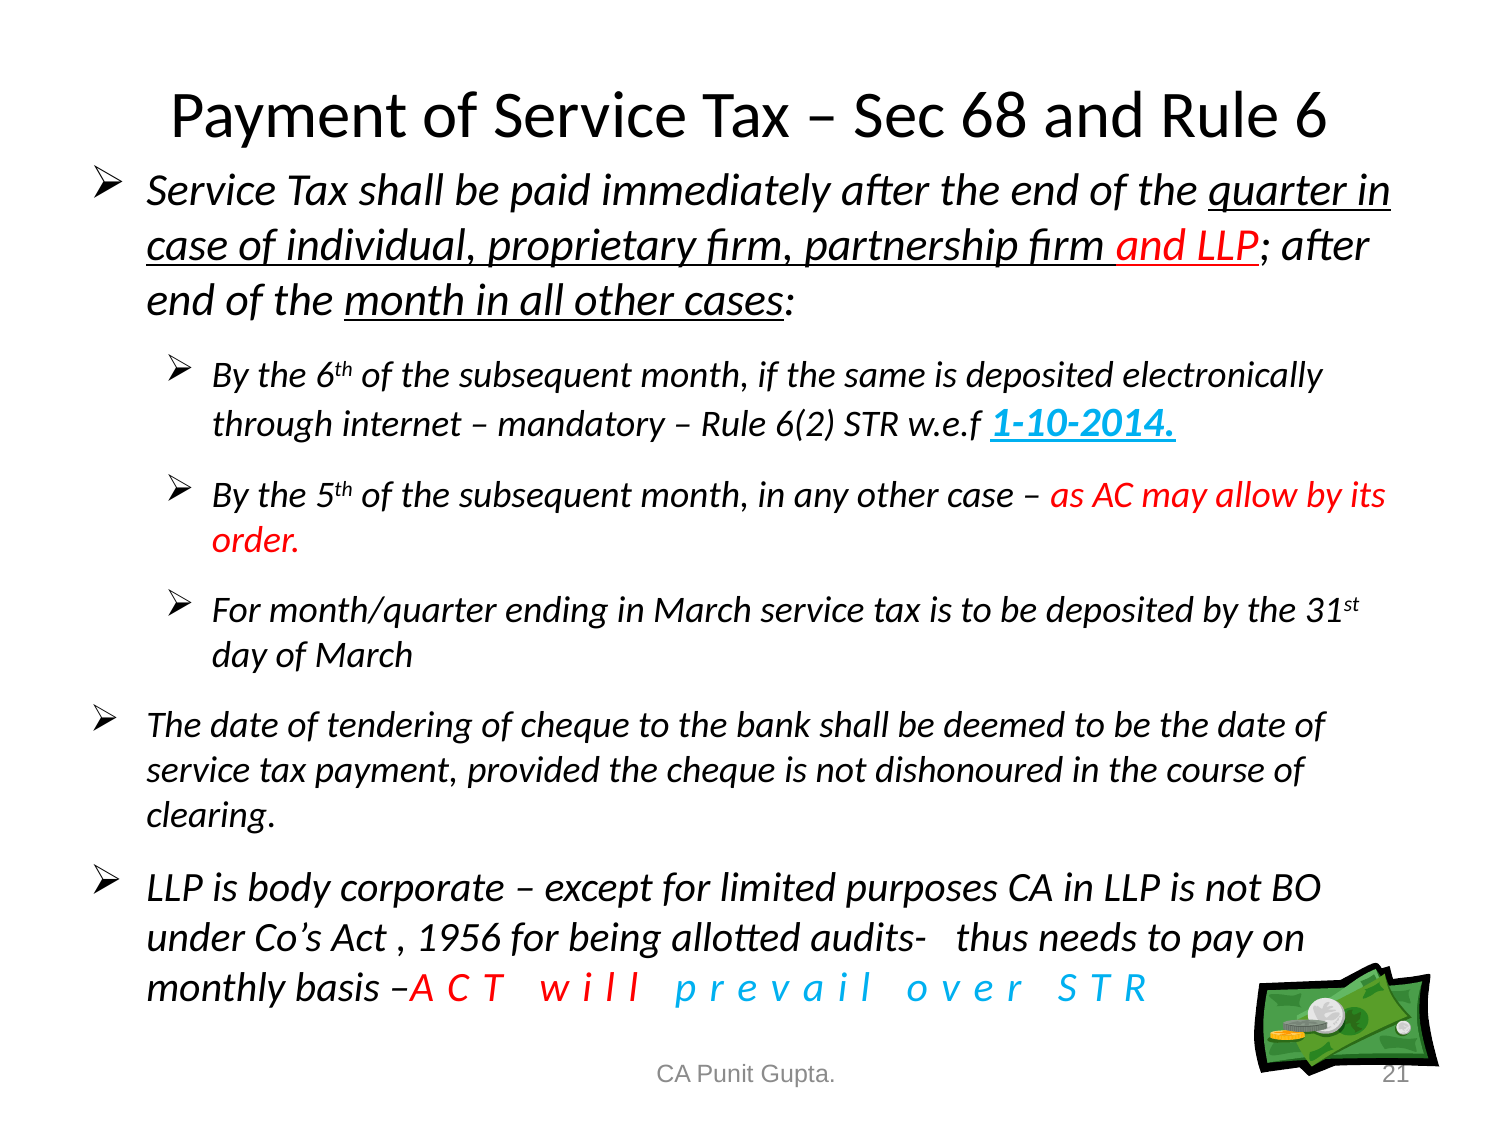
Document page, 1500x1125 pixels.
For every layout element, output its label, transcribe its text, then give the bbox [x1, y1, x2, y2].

picture [1253, 960, 1442, 1079]
footer CA Punit Gupta. [512, 1042, 988, 1103]
list Service Tax shall be paid immediately after the end of the quarter in case of individual, proprietary firm, partnership firm and LLP; after end of the month in all other cases: By the 6th of the subsequent month, if the same is deposited electronically through internet – mandatory – Rule 6(2) STR w.e.f 1-10-2014. By the 5th of the subsequent month, in any other case – as AC may allow by its order. For month/quarter ending in March service tax is to be deposited by the 31st day of March The date of tendering of cheque to the bank shall be deemed to be the date of service tax payment, provided the cheque is not dishonoured in the course of clearing. LLP is body corporate – except for limited purposes CA in LLP is not BO under Co’s Act , 1956 for being allotted audits- thus needs to pay on monthly basis –ACT will prevail over STR [75, 152, 1425, 1032]
slide_number 21 [1074, 1042, 1425, 1103]
title Payment of Service Tax – Sec 68 and Rule 6 [75, 45, 1425, 152]
